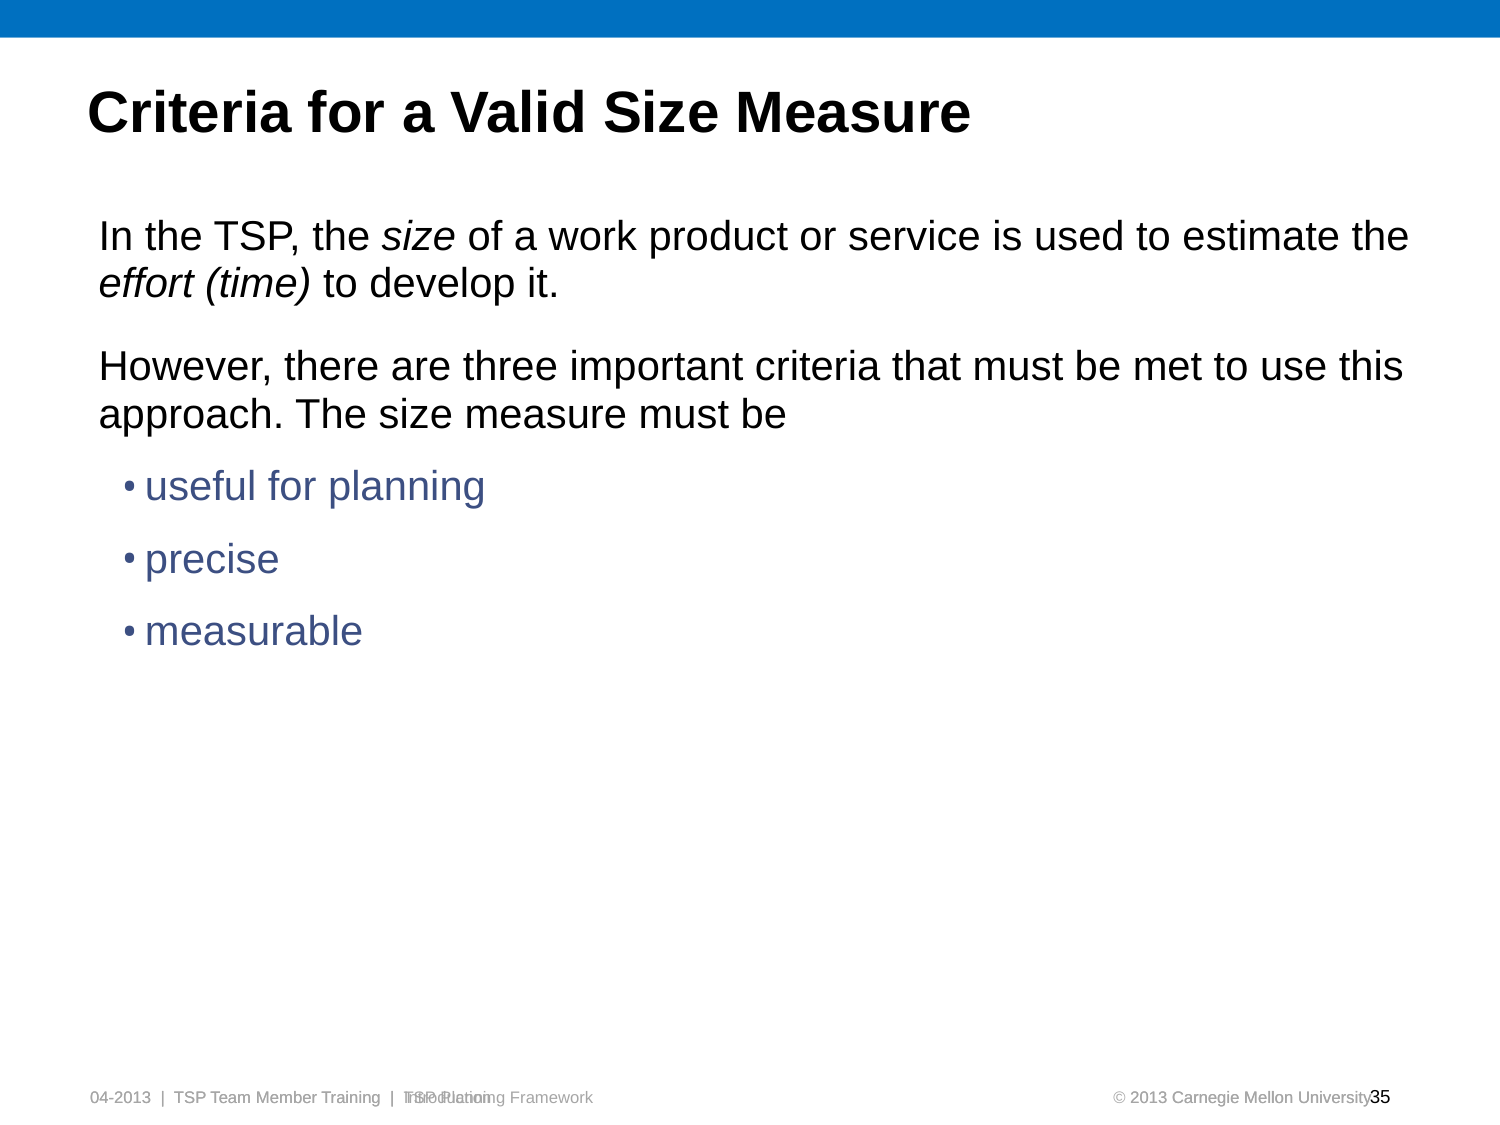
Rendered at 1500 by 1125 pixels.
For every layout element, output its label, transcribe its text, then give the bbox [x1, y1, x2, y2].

title Criteria for a Valid Size Measure [87, 87, 1439, 226]
list In the TSP, the size of a work product or service is used to estimate the effort (time) to develop it. However, there are three important criteria that must be met to use this approach. The size measure must be useful for planning precise measurable [98, 212, 1450, 1026]
